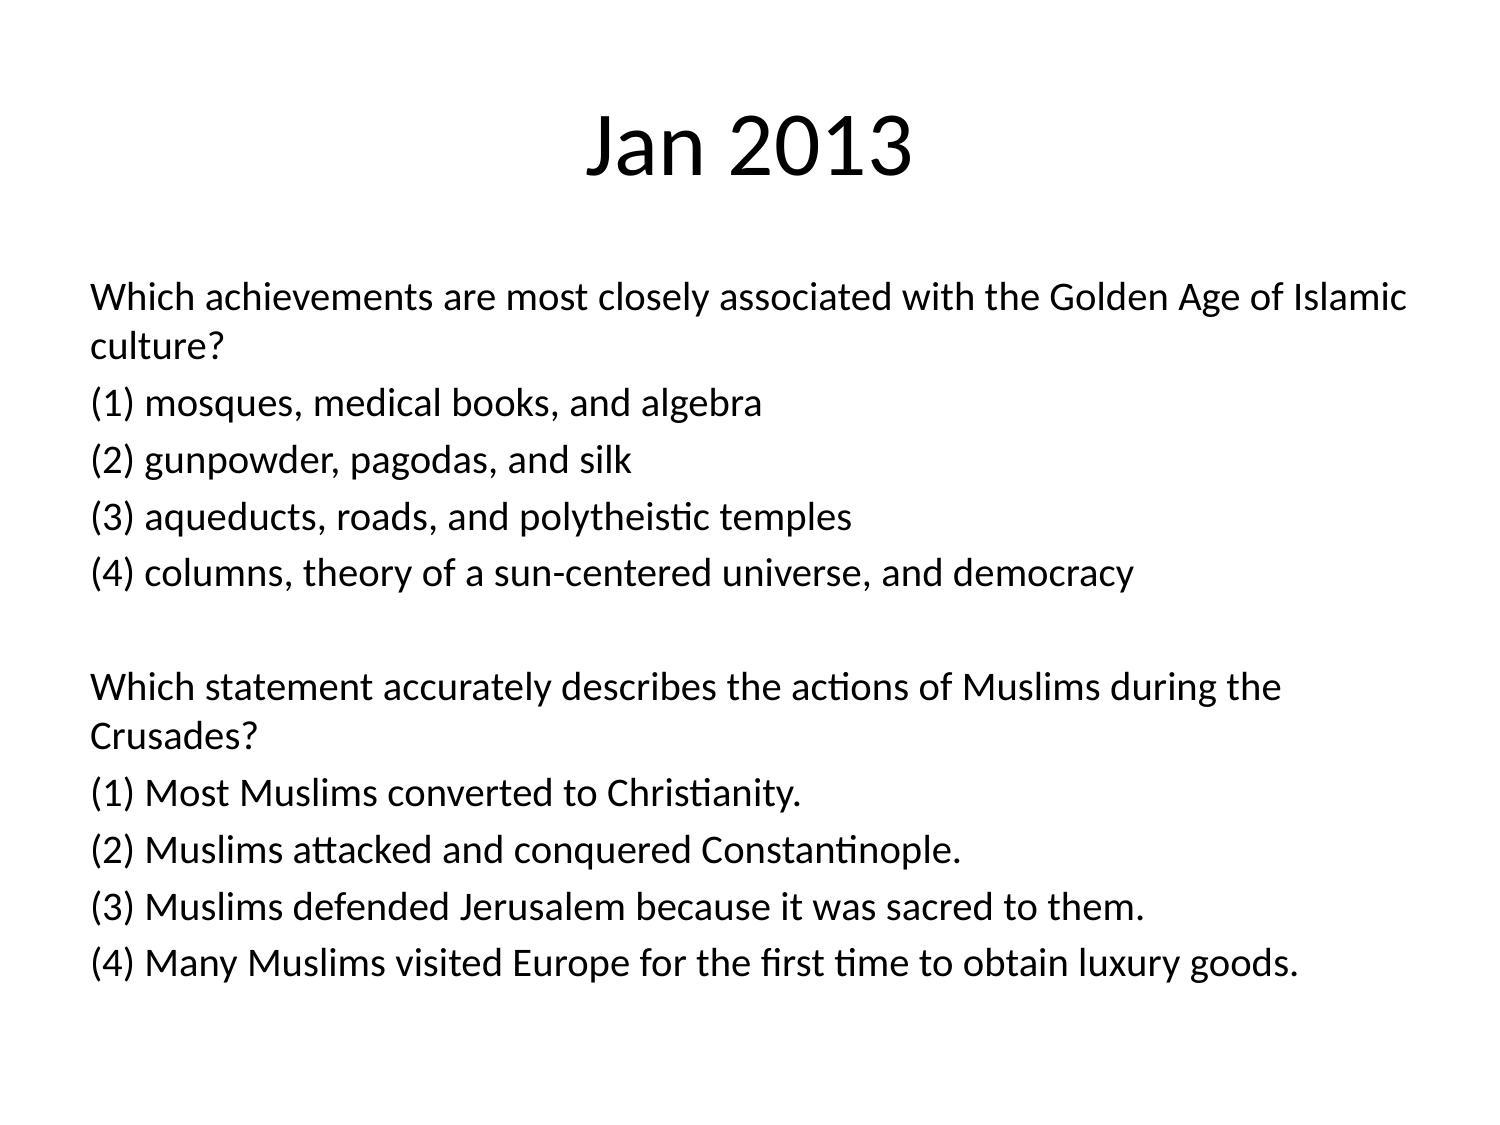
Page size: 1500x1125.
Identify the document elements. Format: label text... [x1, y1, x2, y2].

title Jan 2013 [75, 45, 1425, 233]
list Which achievements are most closely associated with the Golden Age of Islamic culture? (1) mosques, medical books, and algebra (2) gunpowder, pagodas, and silk (3) aqueducts, roads, and polytheistic temples (4) columns, theory of a sun-centered universe, and democracy Which statement accurately describes the actions of Muslims during the Crusades? (1) Most Muslims converted to Christianity. (2) Muslims attacked and conquered Constantinople. (3) Muslims defended Jerusalem because it was sacred to them. (4) Many Muslims visited Europe for the first time to obtain luxury goods. [75, 262, 1425, 1005]
